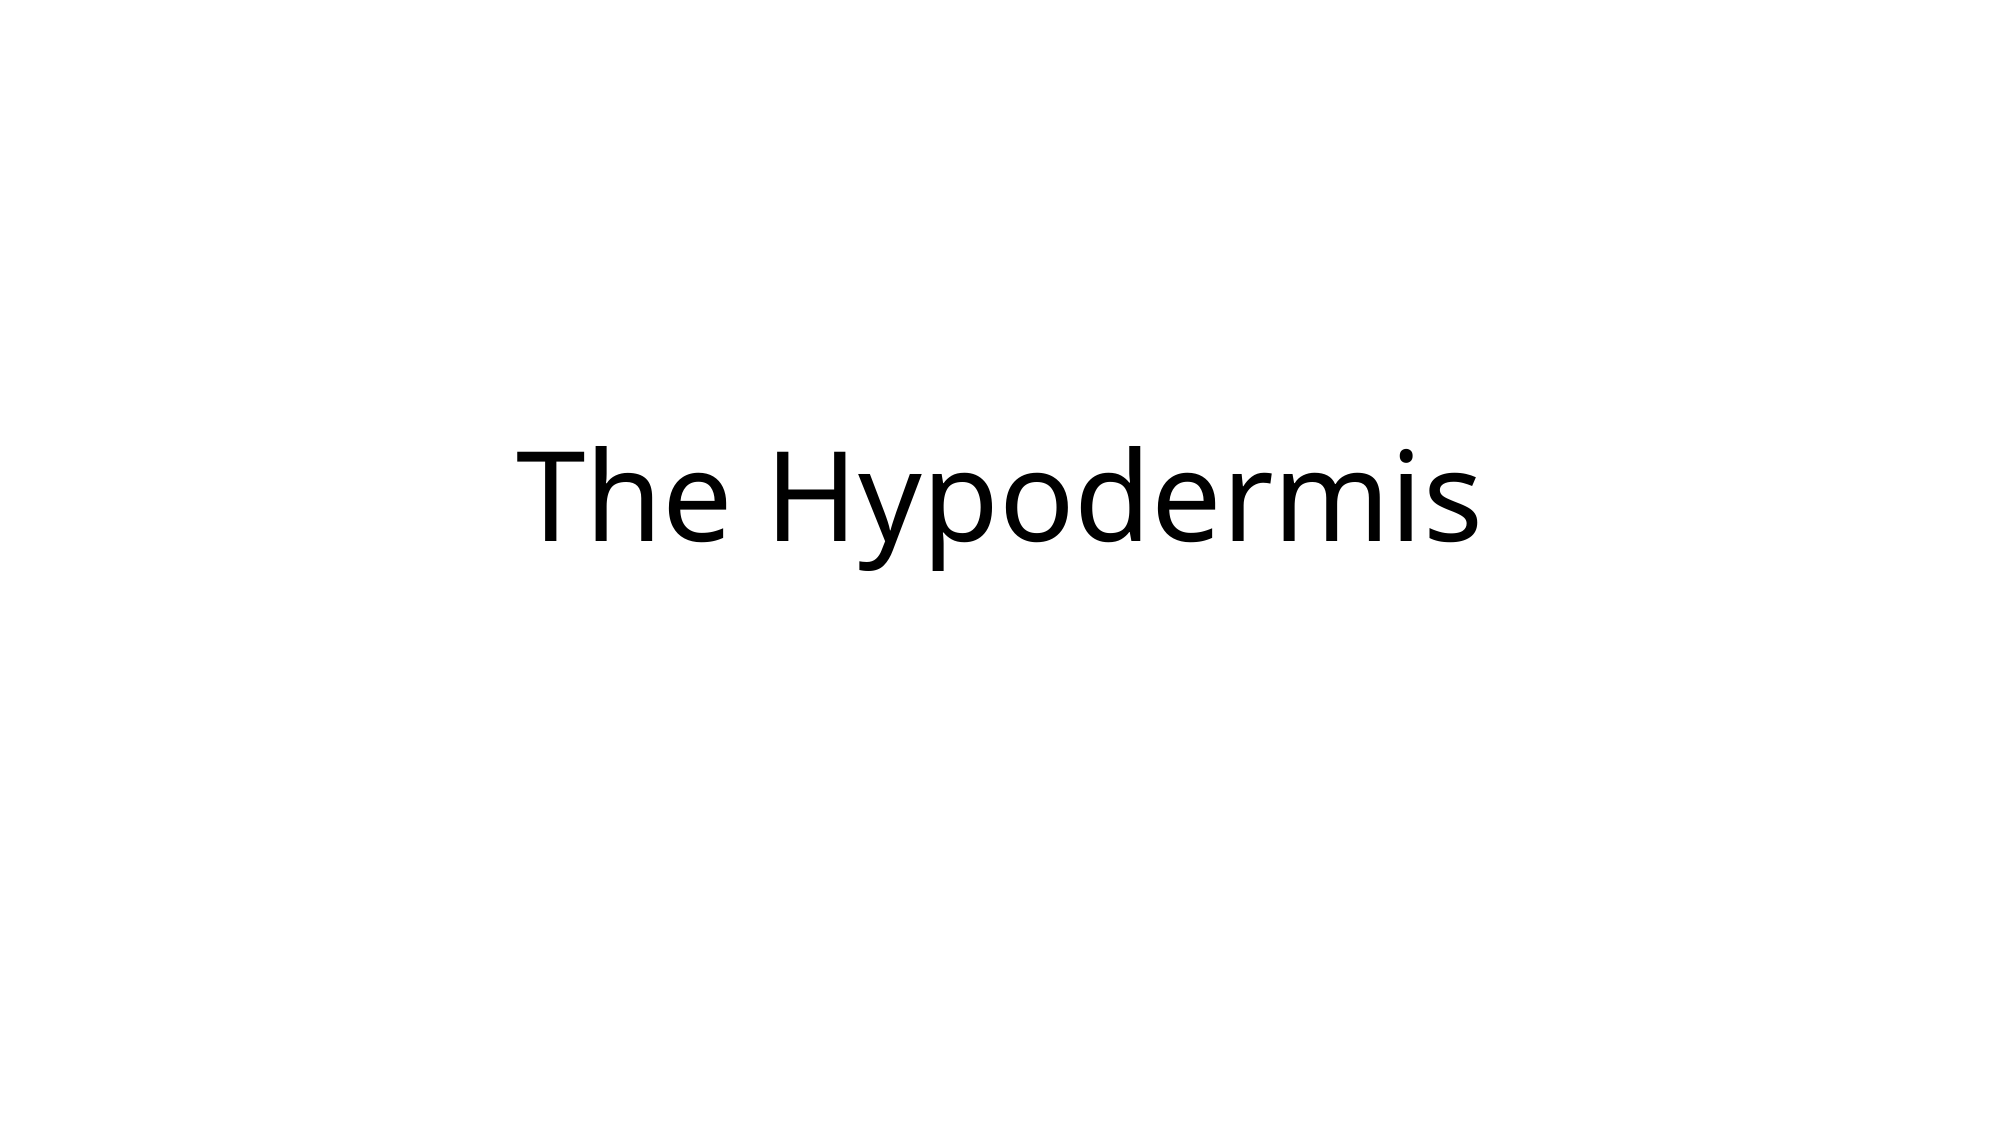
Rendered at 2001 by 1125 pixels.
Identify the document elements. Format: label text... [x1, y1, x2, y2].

title The Hypodermis [249, 184, 1750, 576]
